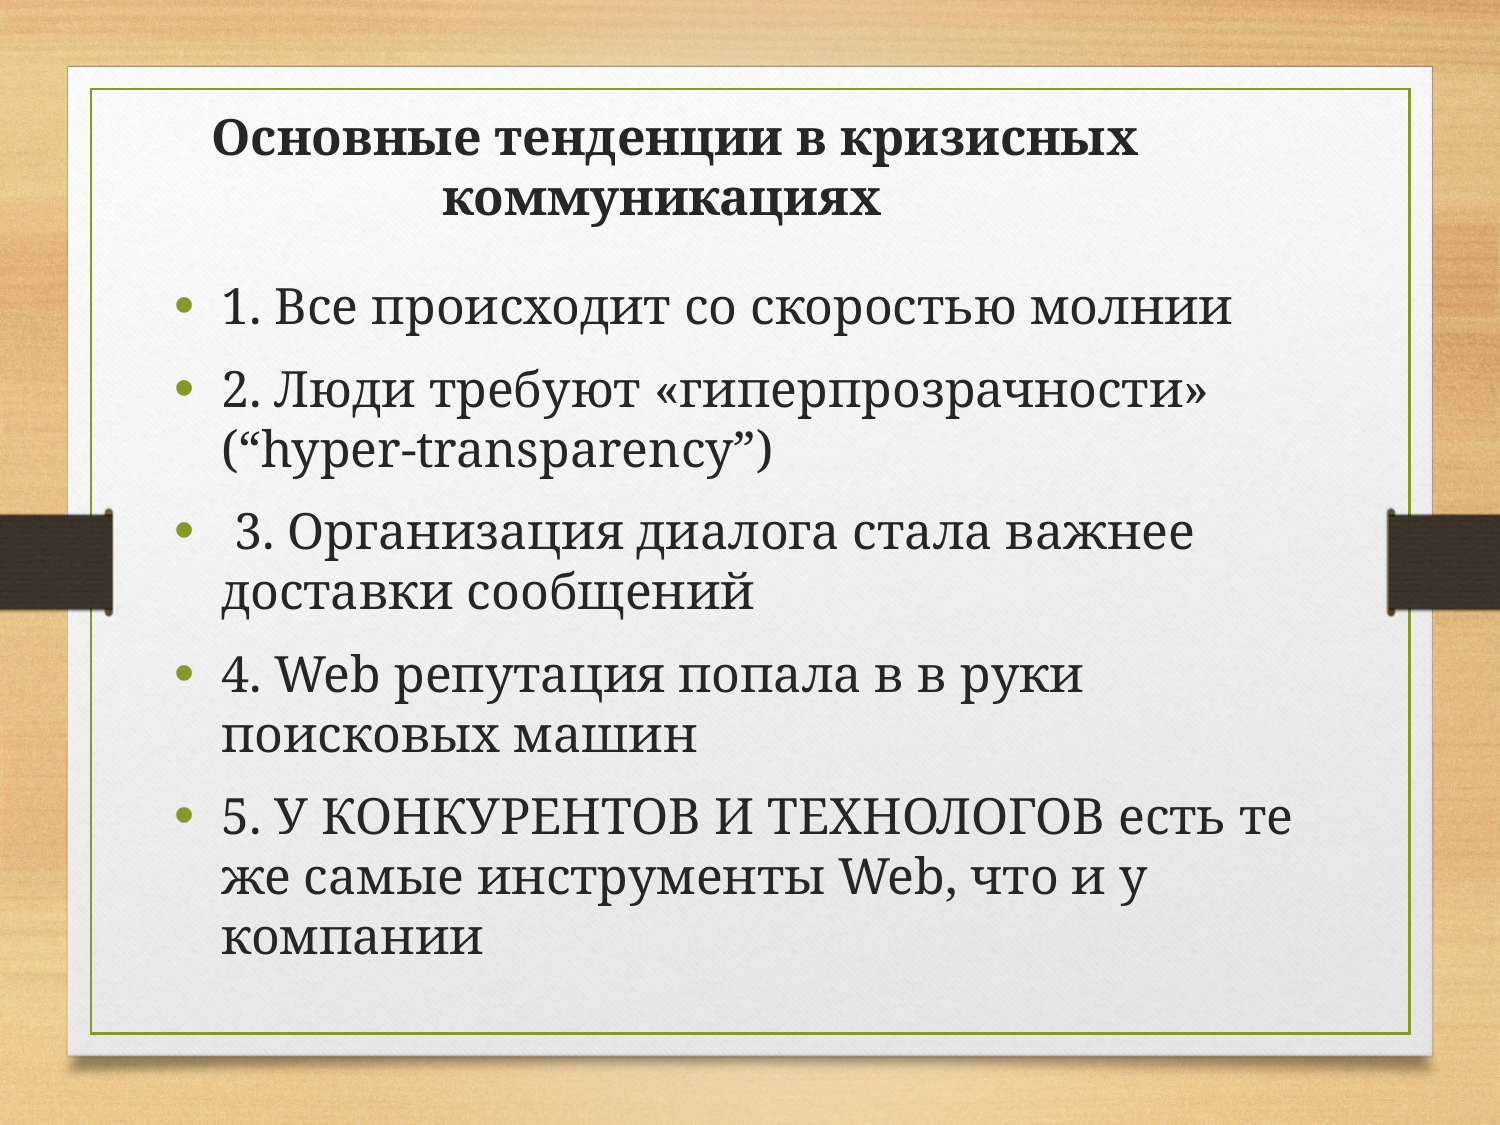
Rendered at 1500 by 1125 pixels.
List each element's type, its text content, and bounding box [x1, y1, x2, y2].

picture [0, 0, 1500, 1125]
list 1. Все происходит cо скоростью молнии 2. Люди требуют «гиперпрозрачности» (“hyper-transparency”) 3. Организация диалога стала важнее доставки сообщений 4. Web репутация попала в в руки поисковых машин 5. У КОНКУРЕНТОВ И ТЕХНОЛОГОВ есть те же самые инструменты Web, что и у компании [159, 267, 1365, 1011]
title Основные тенденции в кризисных коммуникациях [0, 45, 1350, 233]
